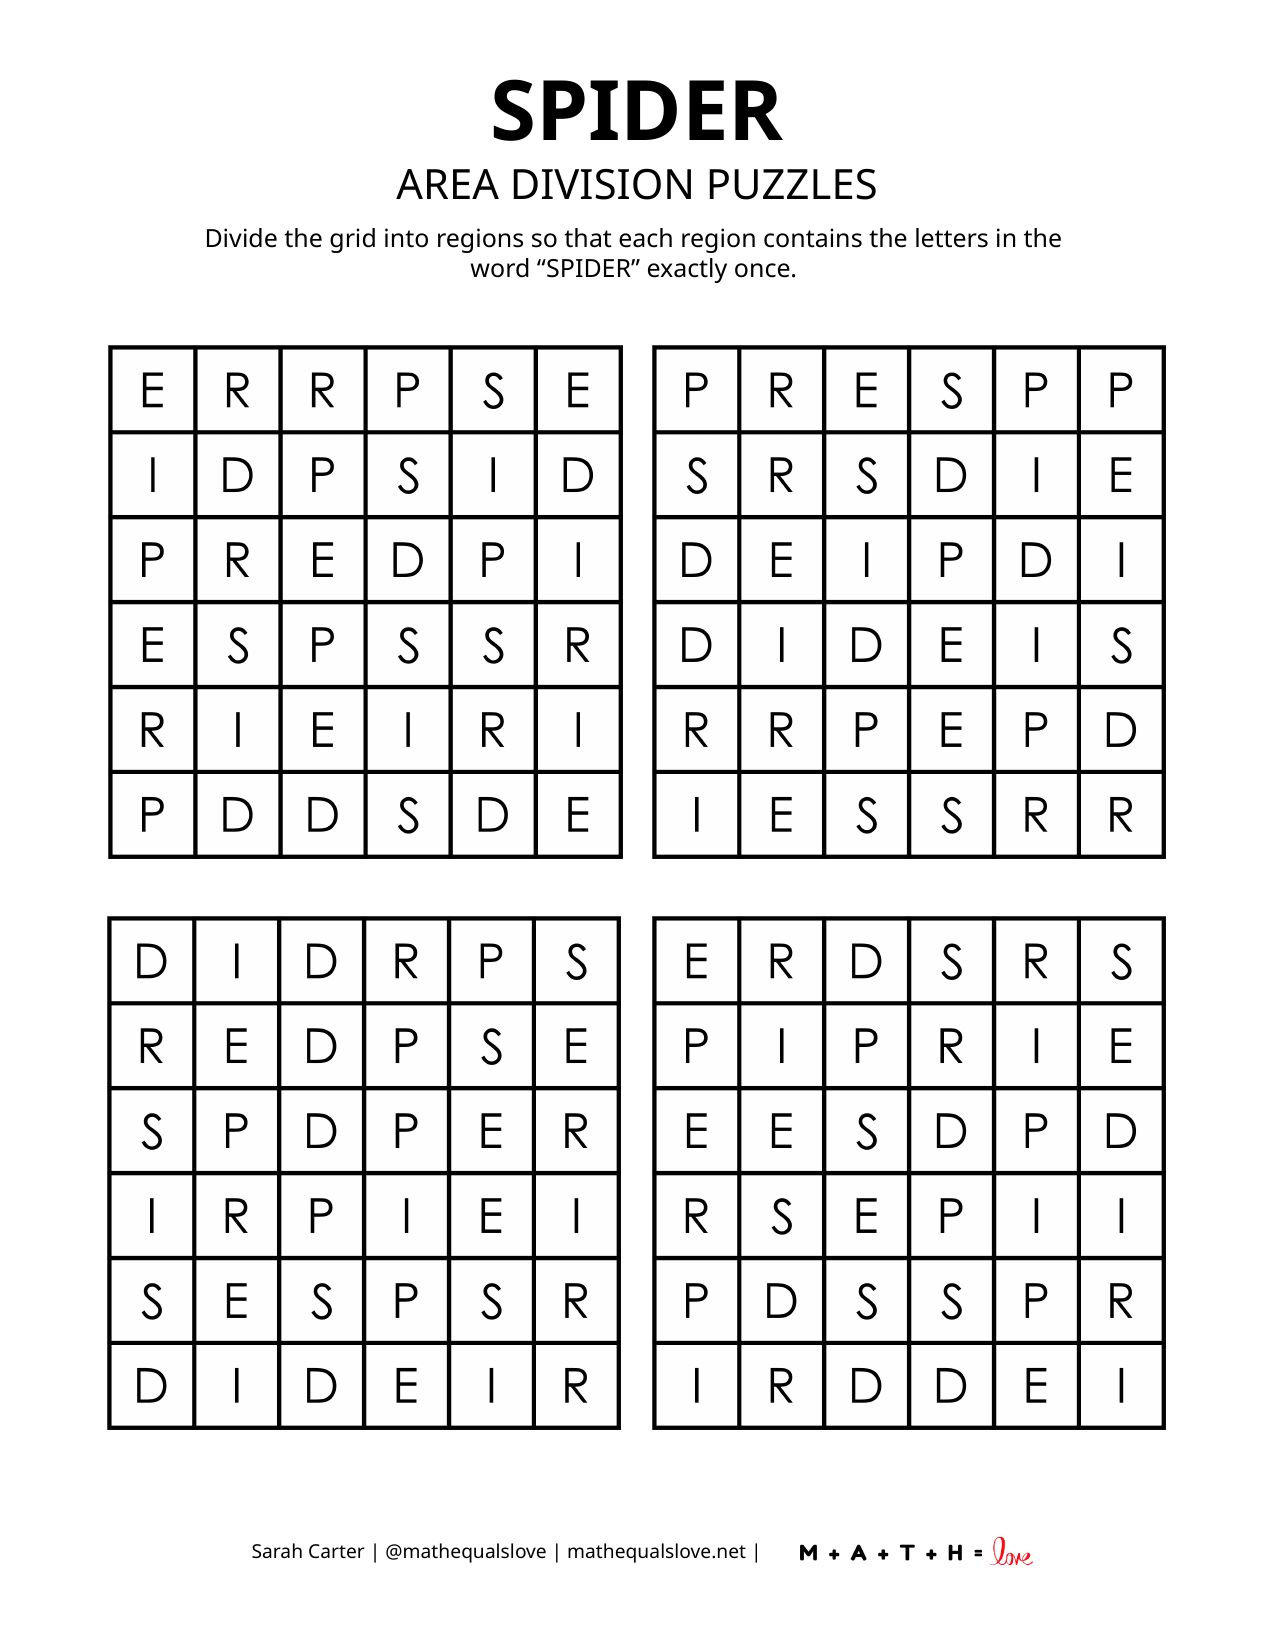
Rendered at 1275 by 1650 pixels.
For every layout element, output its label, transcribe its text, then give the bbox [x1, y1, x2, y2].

picture [649, 913, 1169, 1433]
picture [790, 1534, 1039, 1569]
text_box Divide the grid into regions so that each region contains the letters in the word “SPIDER” exactly once. [0, 214, 1275, 290]
picture [104, 913, 624, 1433]
picture [106, 342, 625, 862]
text_box SPIDER AREA DIVISION PUZZLES [77, 50, 1198, 214]
text_box Sarah Carter | @mathequalslove | mathequalslove.net | [236, 1532, 1071, 1570]
picture [649, 342, 1169, 862]
